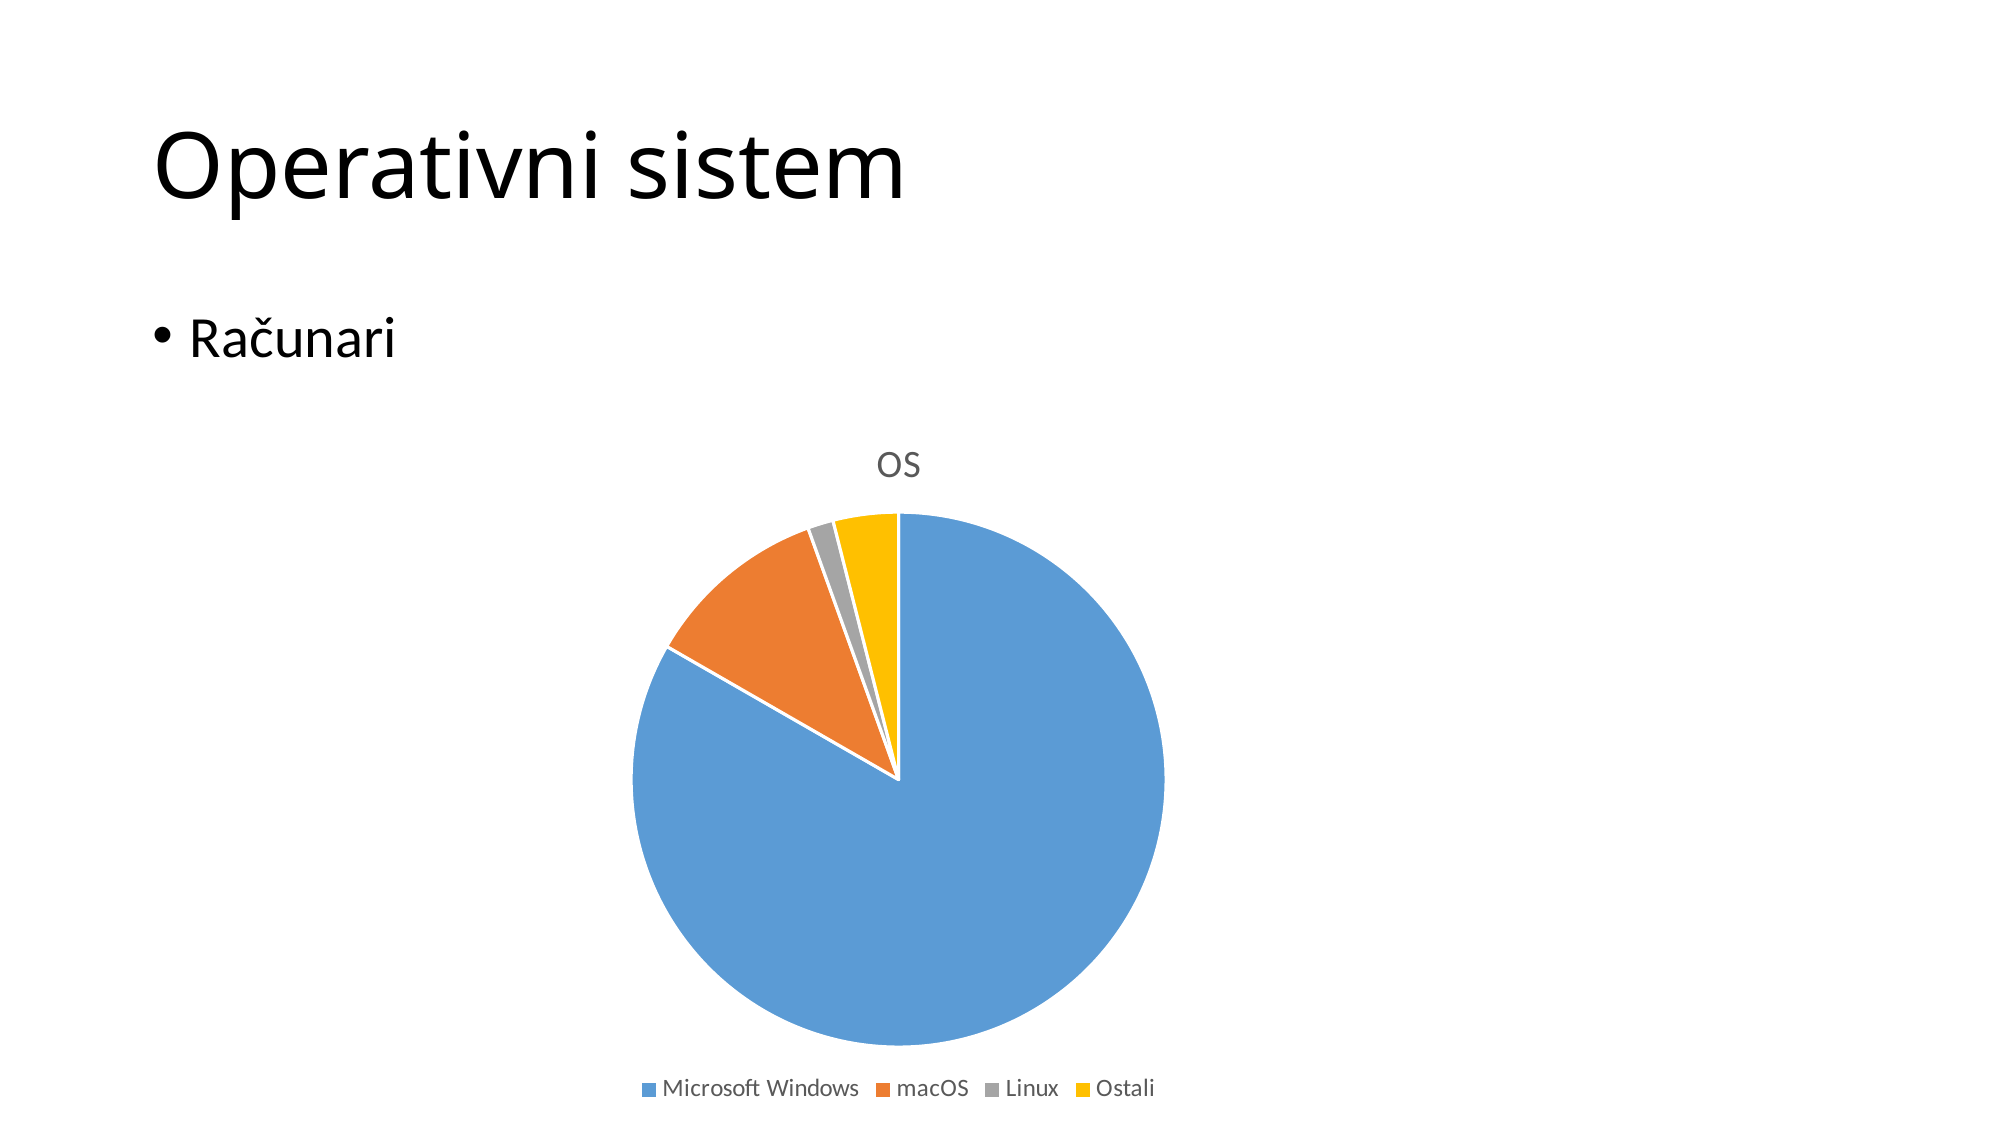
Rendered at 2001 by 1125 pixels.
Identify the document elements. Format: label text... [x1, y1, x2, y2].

chart [333, 413, 1464, 1109]
list Računari [137, 299, 1863, 1014]
title Operativni sistem [137, 59, 1863, 278]
